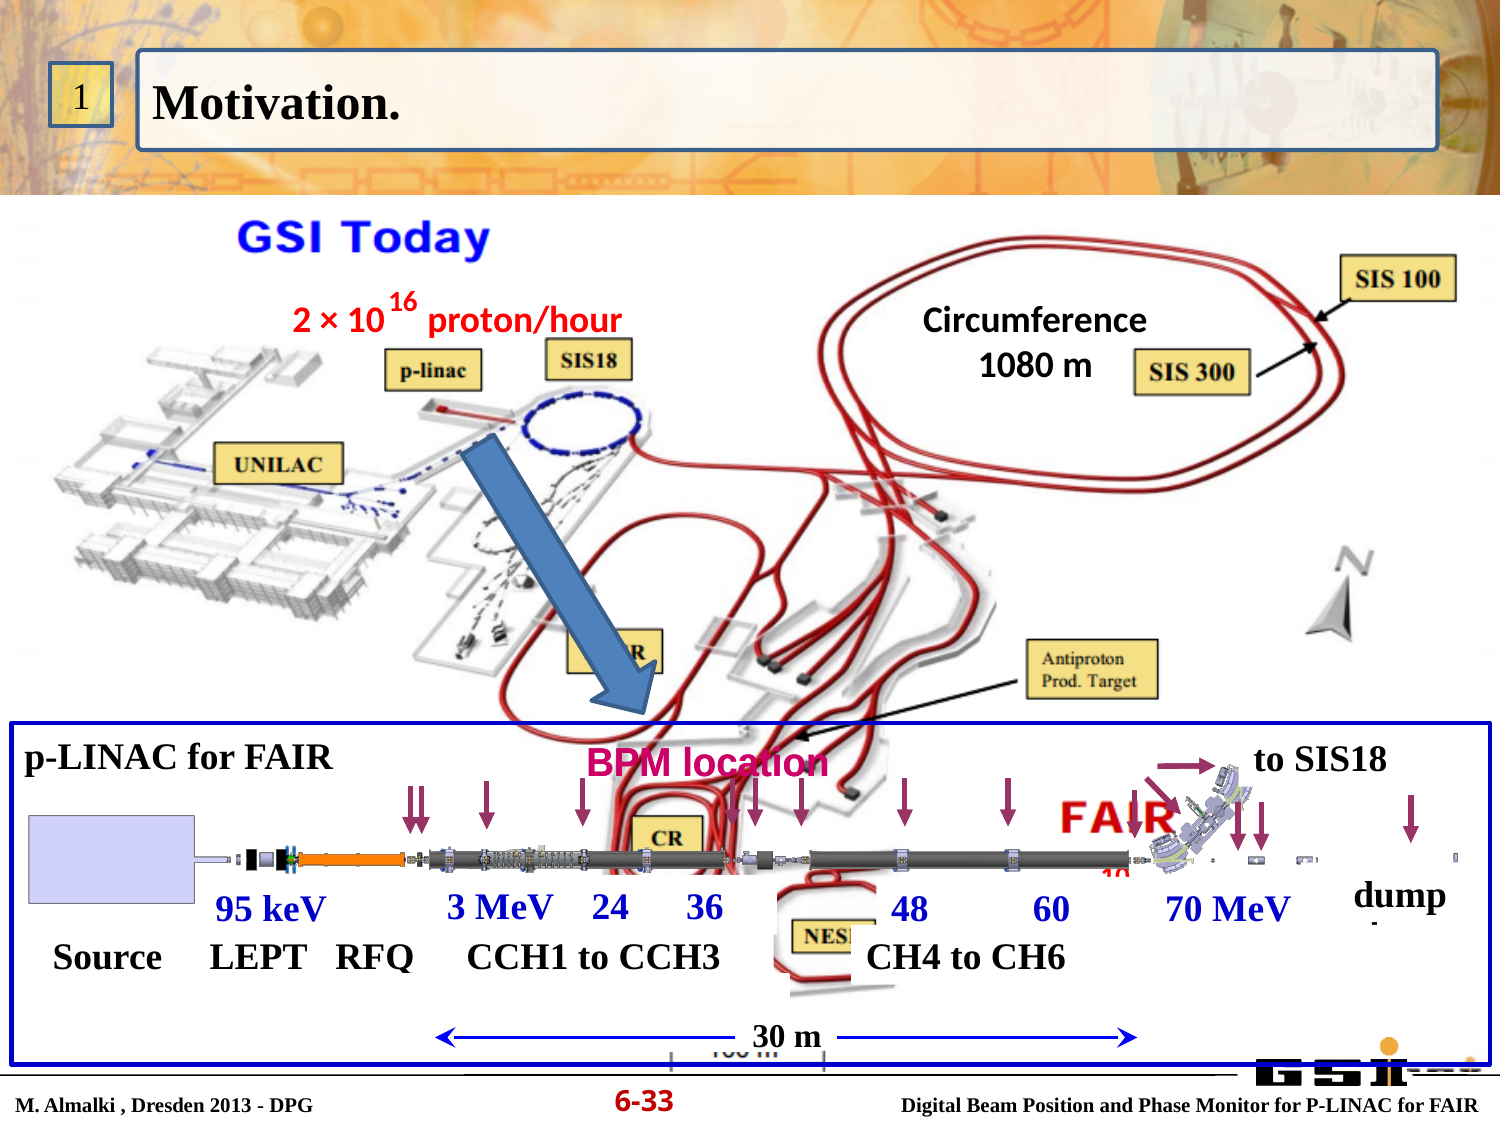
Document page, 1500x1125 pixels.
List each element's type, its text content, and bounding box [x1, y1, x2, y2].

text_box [0, 0, 1500, 1086]
text_box M. Almalki , Dresden 2013 - DPG Digital Beam Position and Phase Monitor for P-LINAC for FAIR [0, 1092, 1494, 1125]
picture [13, 724, 1488, 1063]
